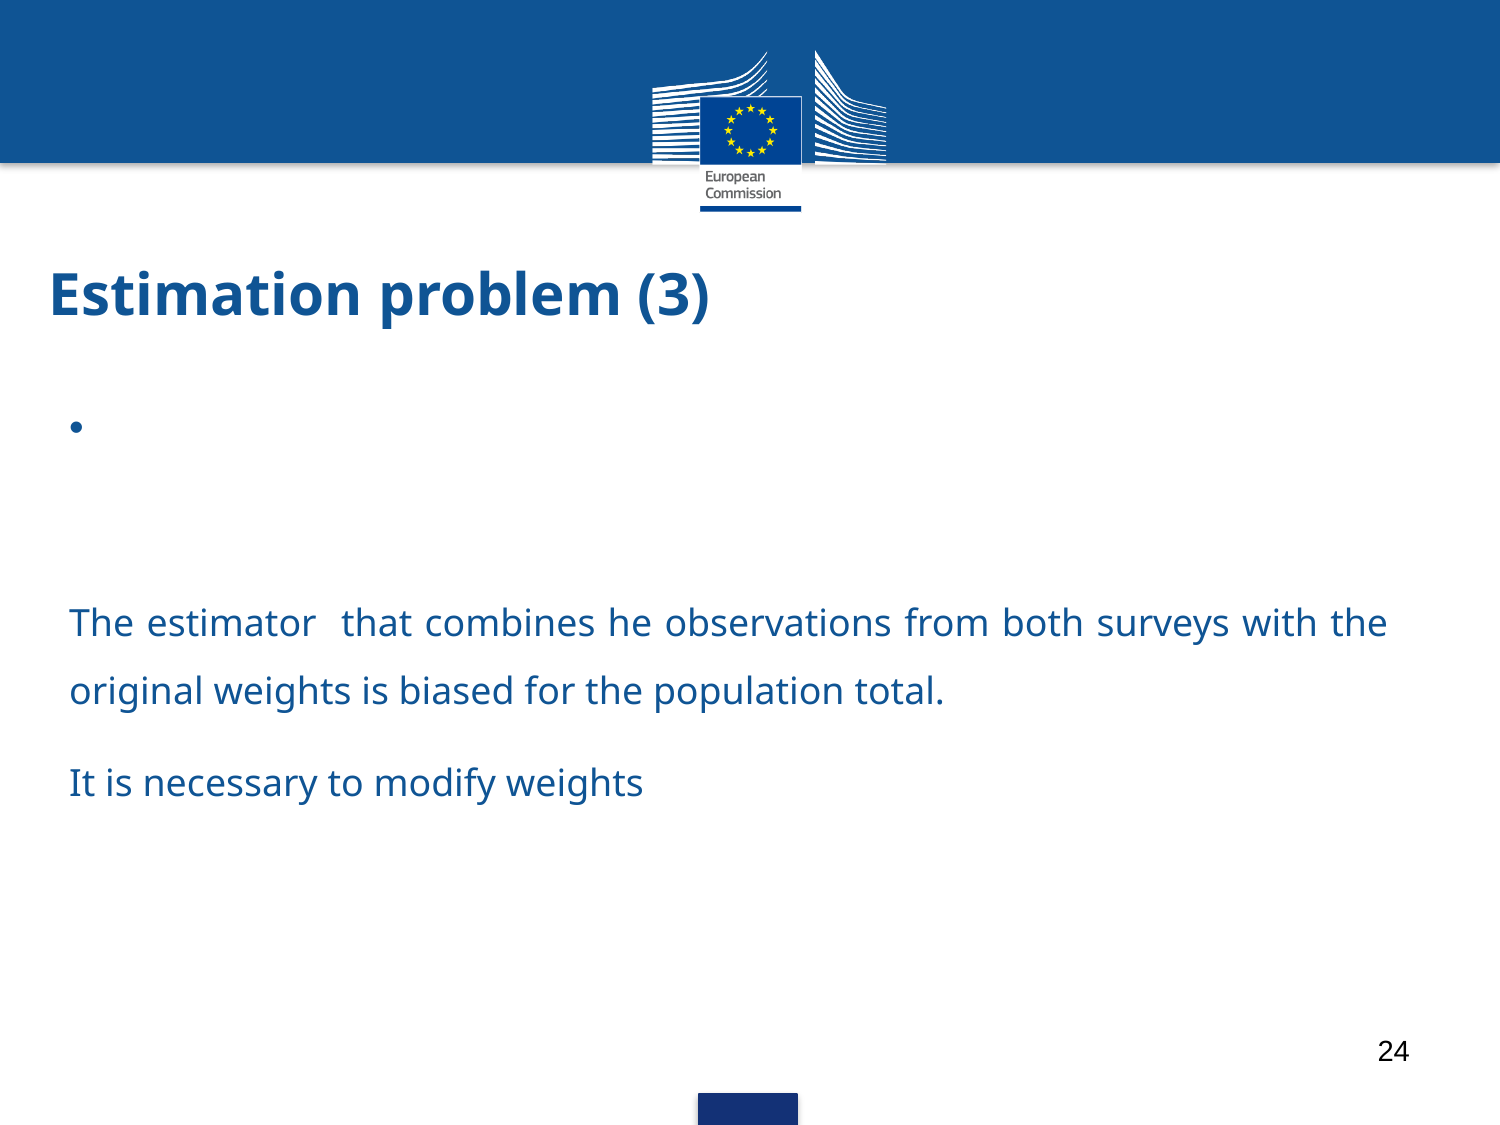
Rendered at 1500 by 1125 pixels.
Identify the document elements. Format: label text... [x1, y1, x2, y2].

list [54, 354, 1405, 1064]
title Estimation problem (3) [33, 215, 1425, 370]
slide_number 24 [1074, 1024, 1426, 1103]
